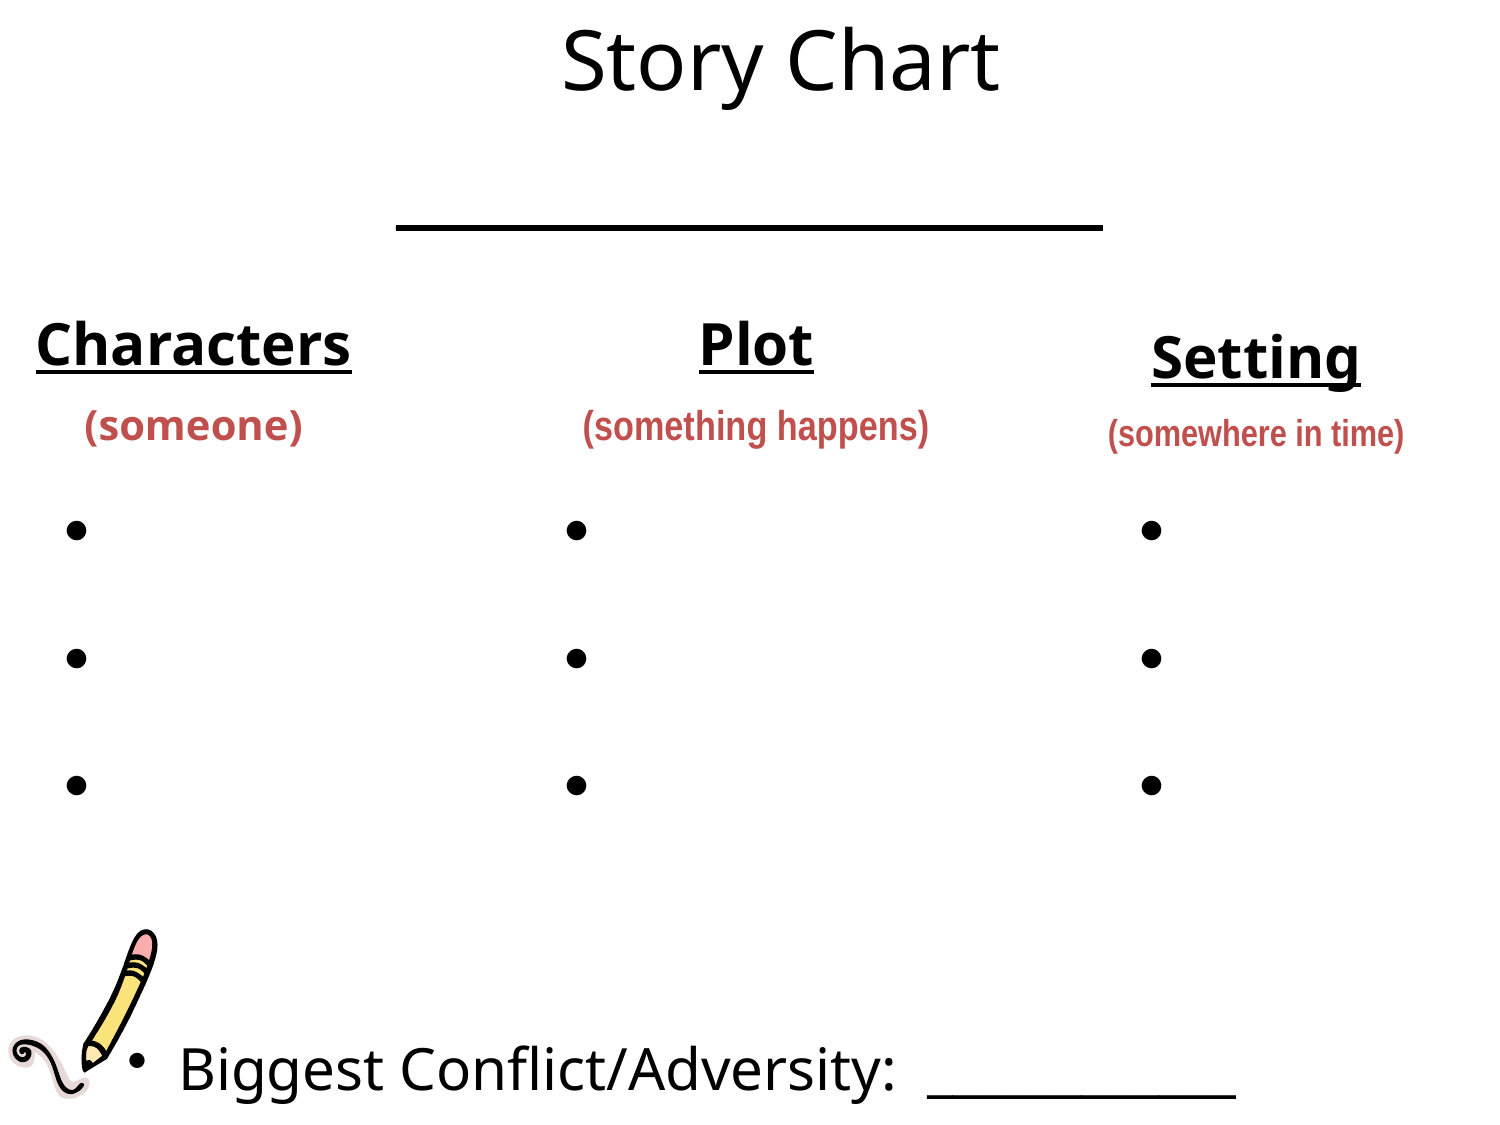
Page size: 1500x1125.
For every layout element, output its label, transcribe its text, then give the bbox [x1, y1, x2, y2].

text_box [549, 487, 925, 848]
text_box _______________________ [0, 137, 1500, 243]
text_box Setting (somewhere in time) [1062, 312, 1450, 461]
text_box [1124, 487, 1500, 848]
picture [38, 923, 154, 1117]
text_box Story Chart [62, 0, 1500, 115]
text_box Characters (someone) [0, 299, 388, 456]
text_box [49, 487, 425, 848]
text_box Plot (something happens) [524, 299, 988, 456]
text_box Biggest Conflict/Adversity: ____________ [158, 1025, 1500, 1110]
